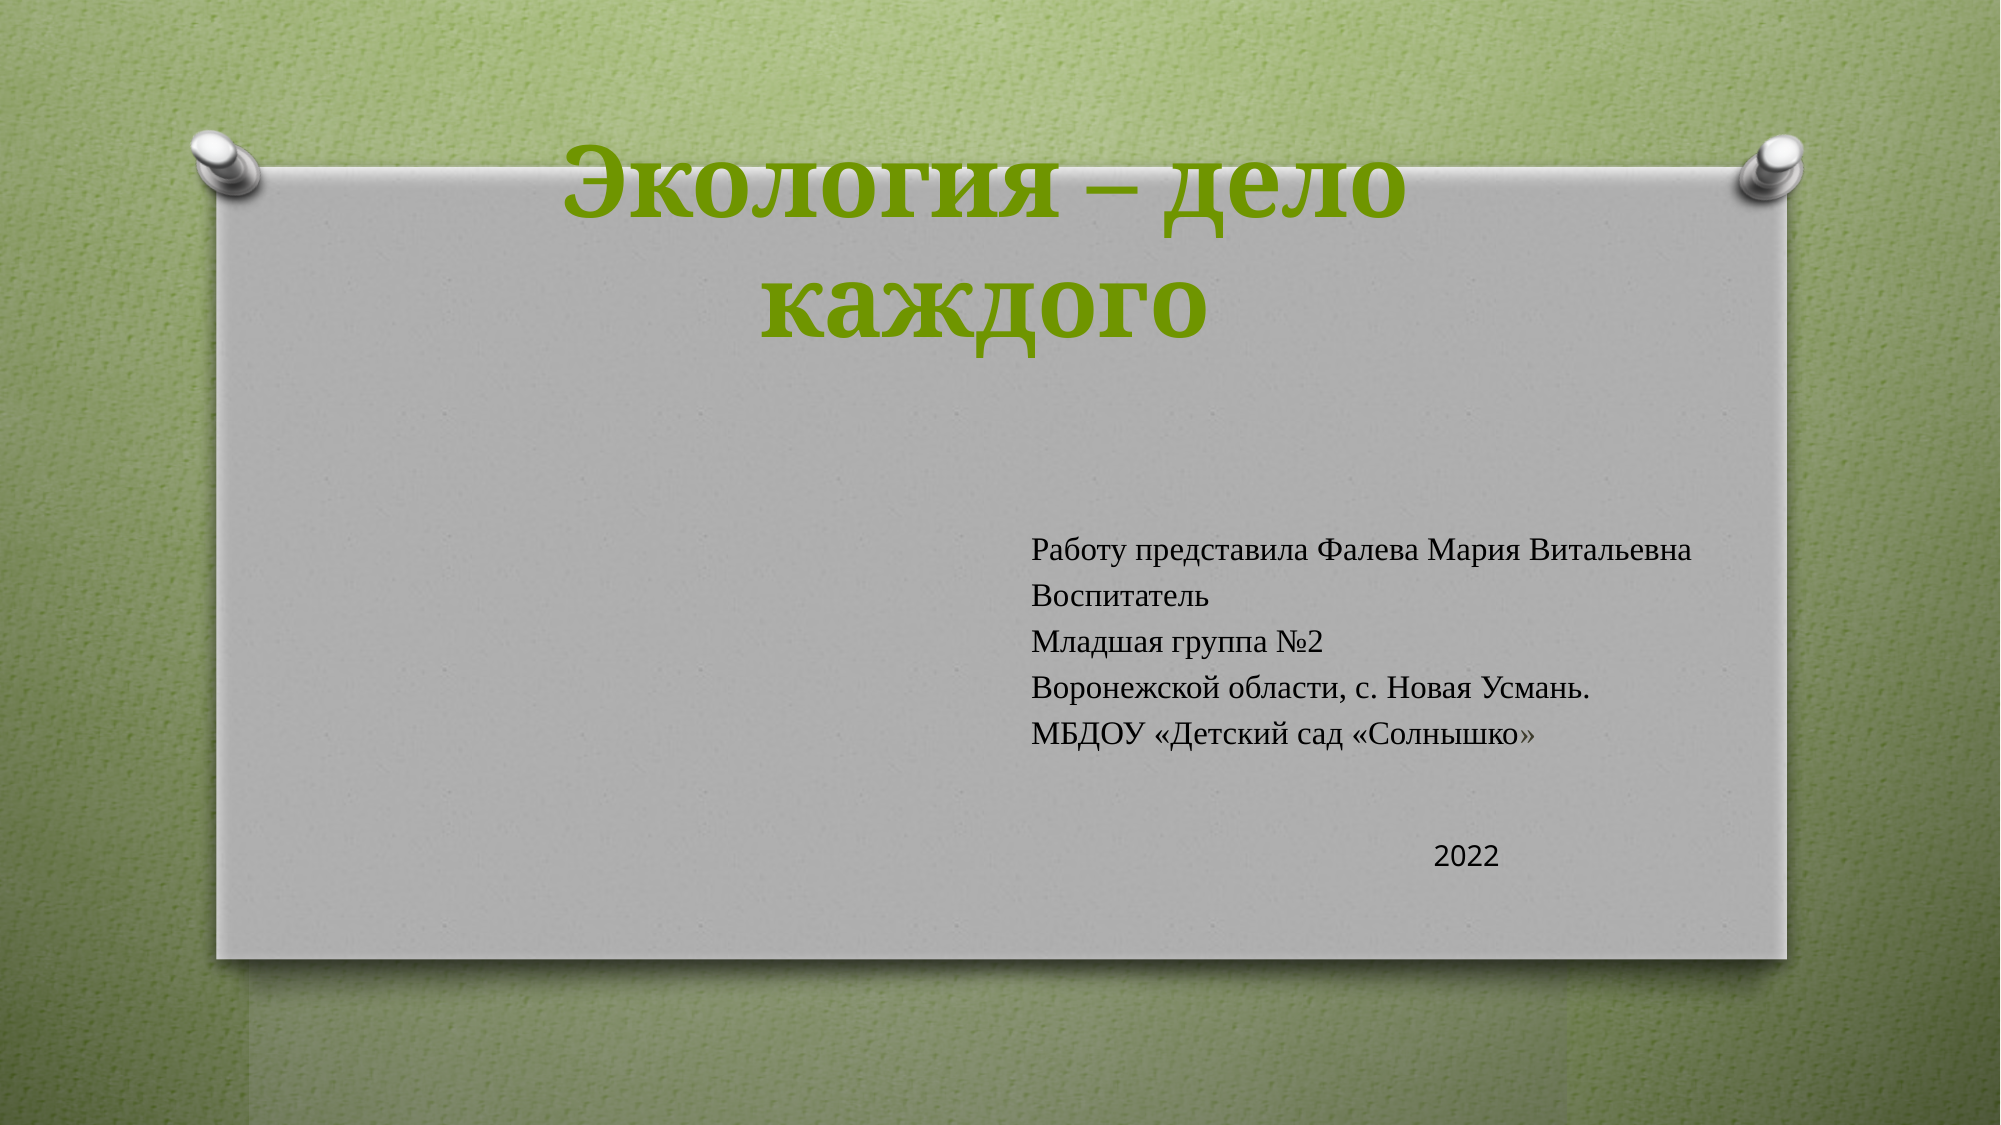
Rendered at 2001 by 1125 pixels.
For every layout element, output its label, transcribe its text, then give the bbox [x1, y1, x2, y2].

subtitle Работу представила Фалева Мария Витальевна Воспитатель Младшая группа №2 Воронежской области, с. Новая Усмань. МБДОУ «Детский сад «Солнышко» 2022 [1016, 520, 1955, 882]
title Экология – дело каждого [326, 166, 1646, 365]
picture [1707, 104, 1854, 235]
picture [155, 94, 305, 229]
